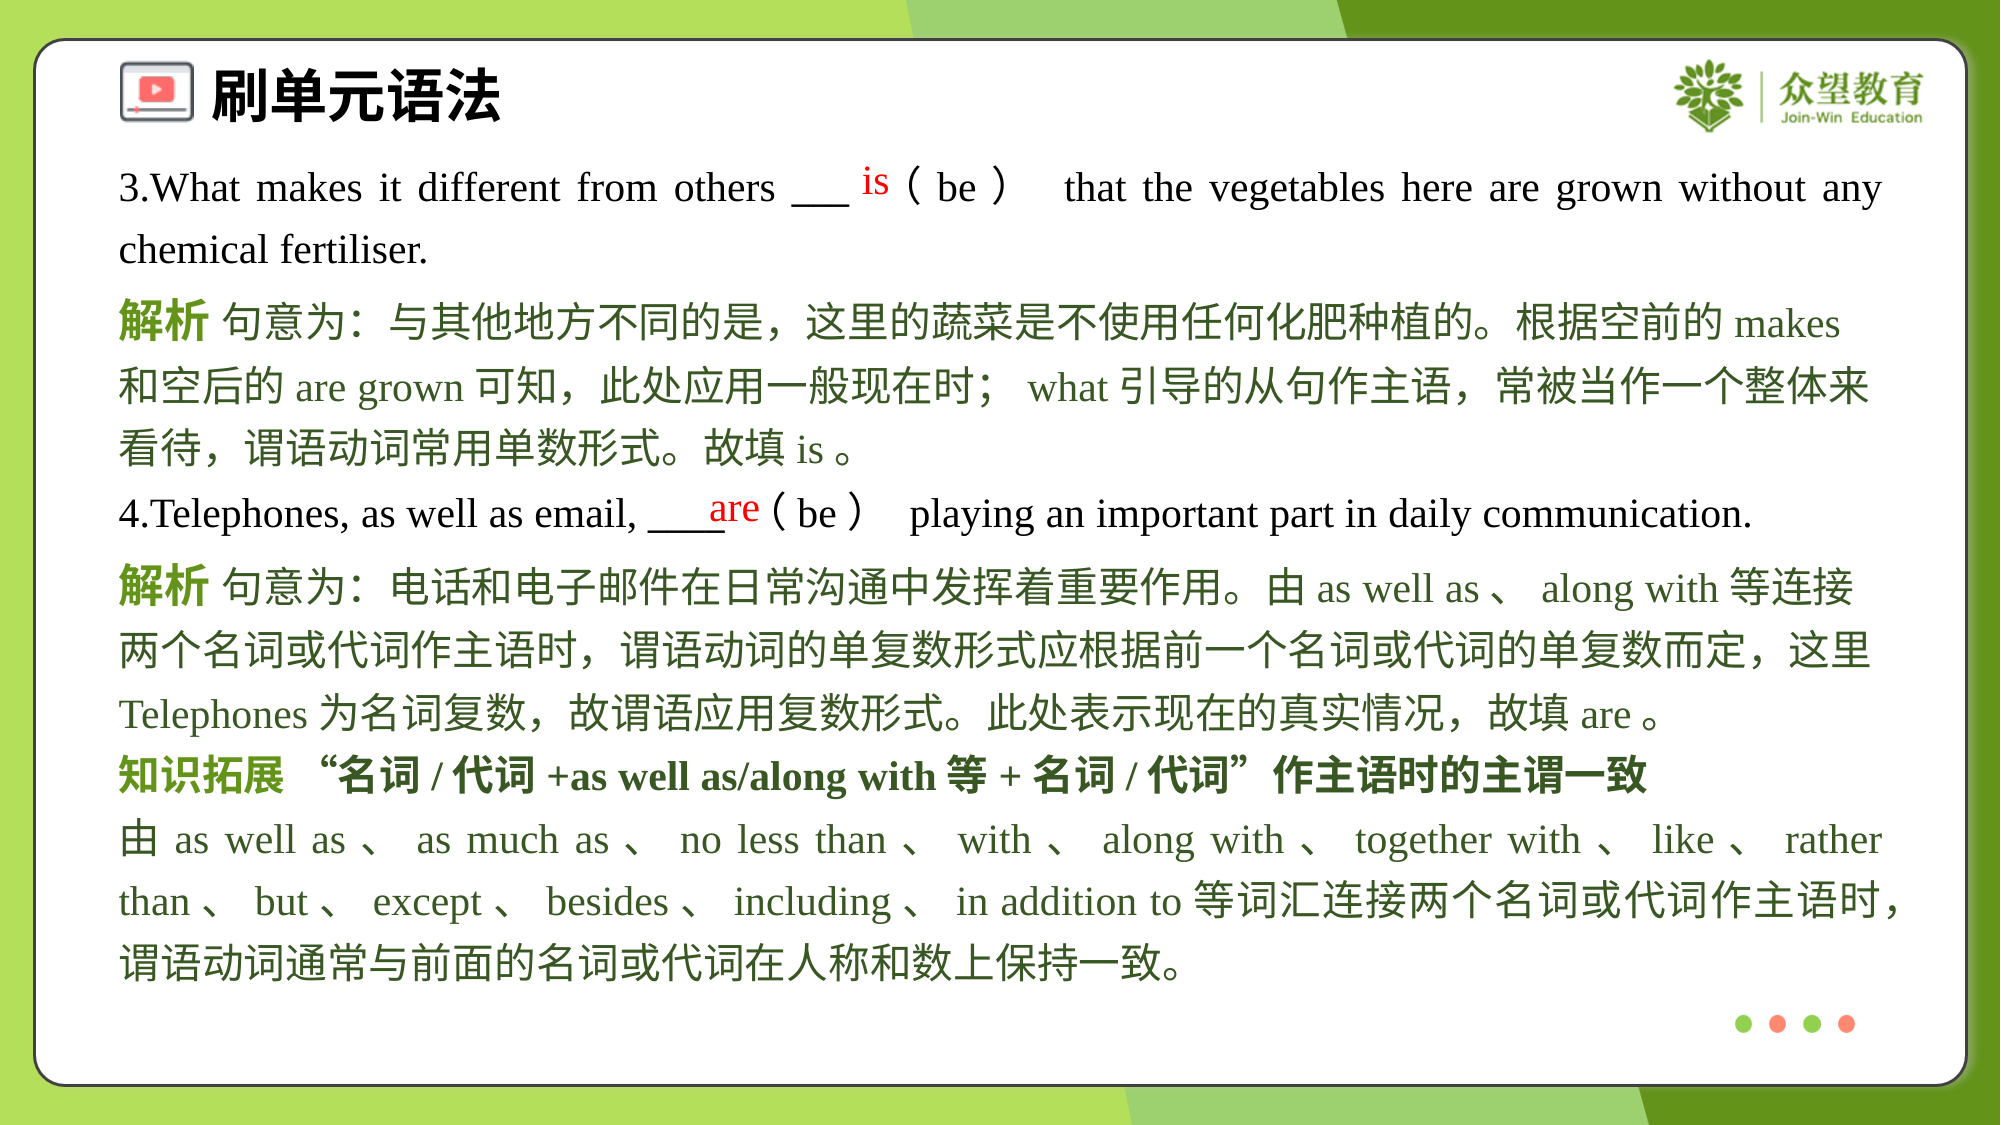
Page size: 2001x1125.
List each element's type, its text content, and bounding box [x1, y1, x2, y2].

text_box 4.Telephones, as well as email, ____ （be） playing an important part in daily communication. [118, 473, 1883, 531]
text_box 解析 句意为：电话和电子邮件在日常沟通中发挥着重要作用。由as well as、along with等连接两个名词或代词作主语时，谓语动词的单复数形式应根据前一个名词或代词的单复数而定，这里Telephones为名词复数，故谓语应用复数形式。此处表示现在的真实情况，故填are。 知识拓展 “名词/代词+as well as/along with等+名词/代词”作主语时的主谓一致 由as well as、as much as、no less than、with、along with、together with、like、rather than、but、except、besides、including、in addition to等词汇连接两个名词或代词作主语时，谓语动词通常与前面的名词或代词在人称和数上保持一致。 [118, 542, 1883, 982]
text_box is [857, 140, 895, 199]
text_box 3.What makes it different from others ___ （be） that the vegetables here are grown without any chemical fertiliser. [118, 146, 1883, 267]
picture [0, 0, 2000, 1125]
text_box 解析 句意为：与其他地方不同的是，这里的蔬菜是不使用任何化肥种植的。根据空前的makes和空后的are grown可知，此处应用一般现在时；what引导的从句作主语，常被当作一个整体来看待，谓语动词常用单数形式。故填is。 [118, 278, 1883, 468]
text_box are [704, 467, 765, 525]
